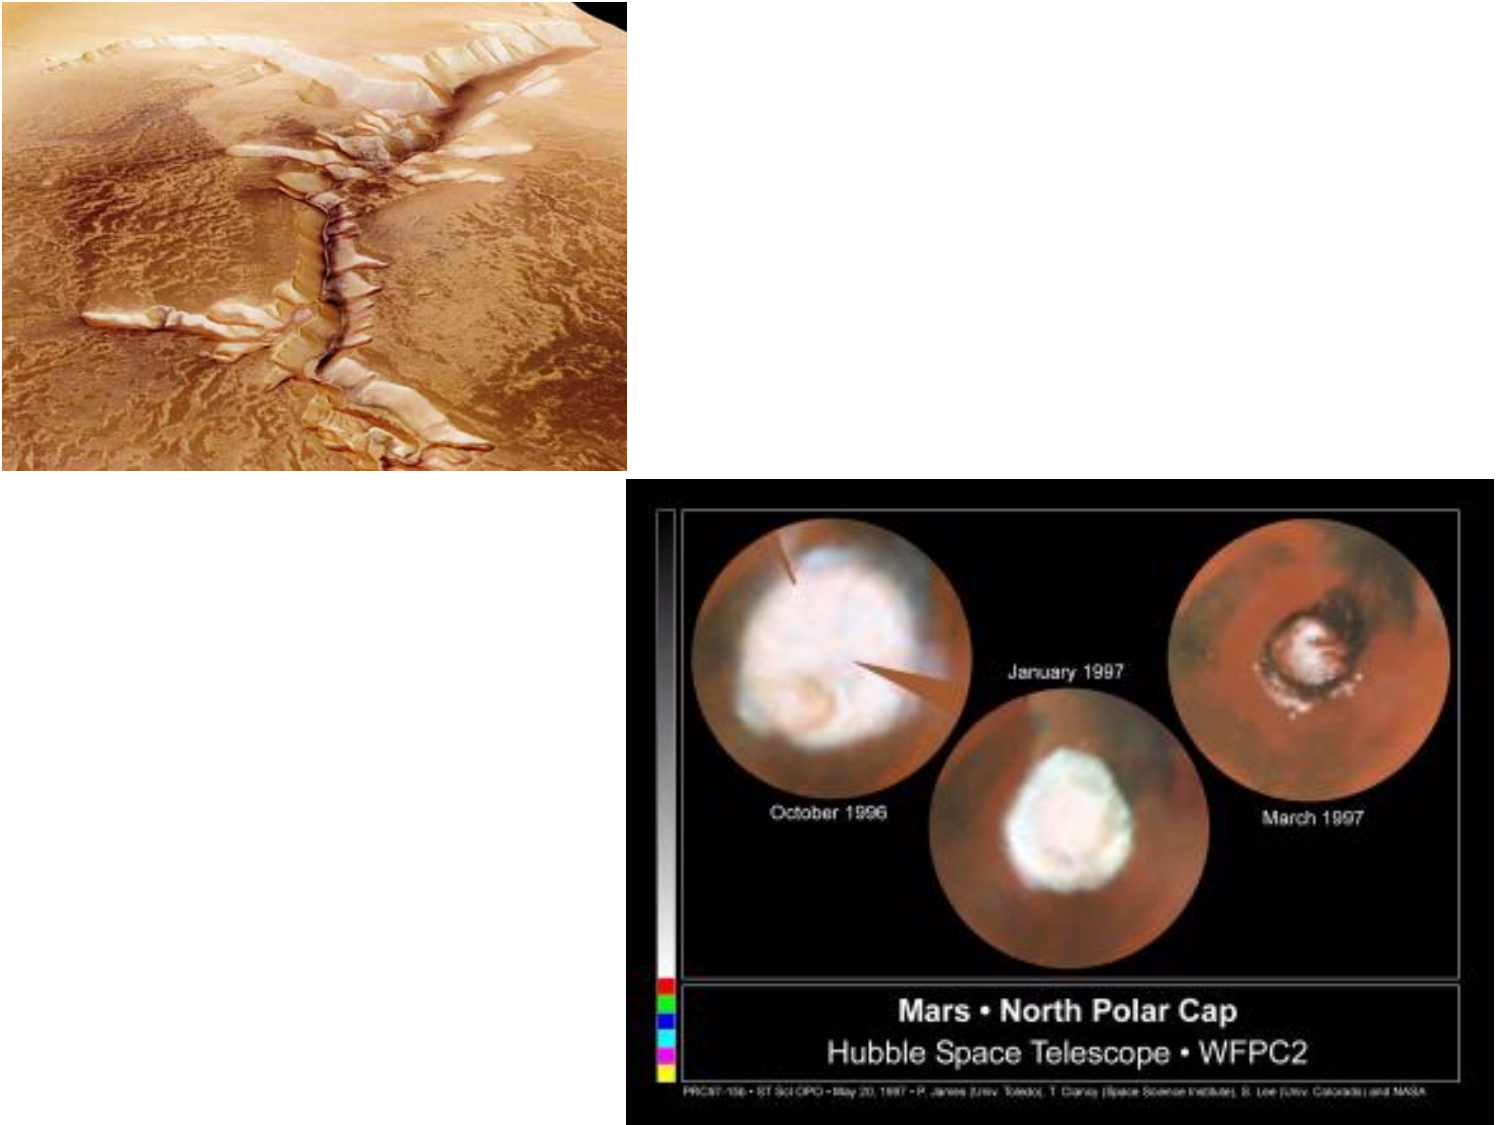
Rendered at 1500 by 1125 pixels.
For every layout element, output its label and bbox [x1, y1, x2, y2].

picture [1, 1, 628, 471]
picture [626, 478, 1494, 1125]
